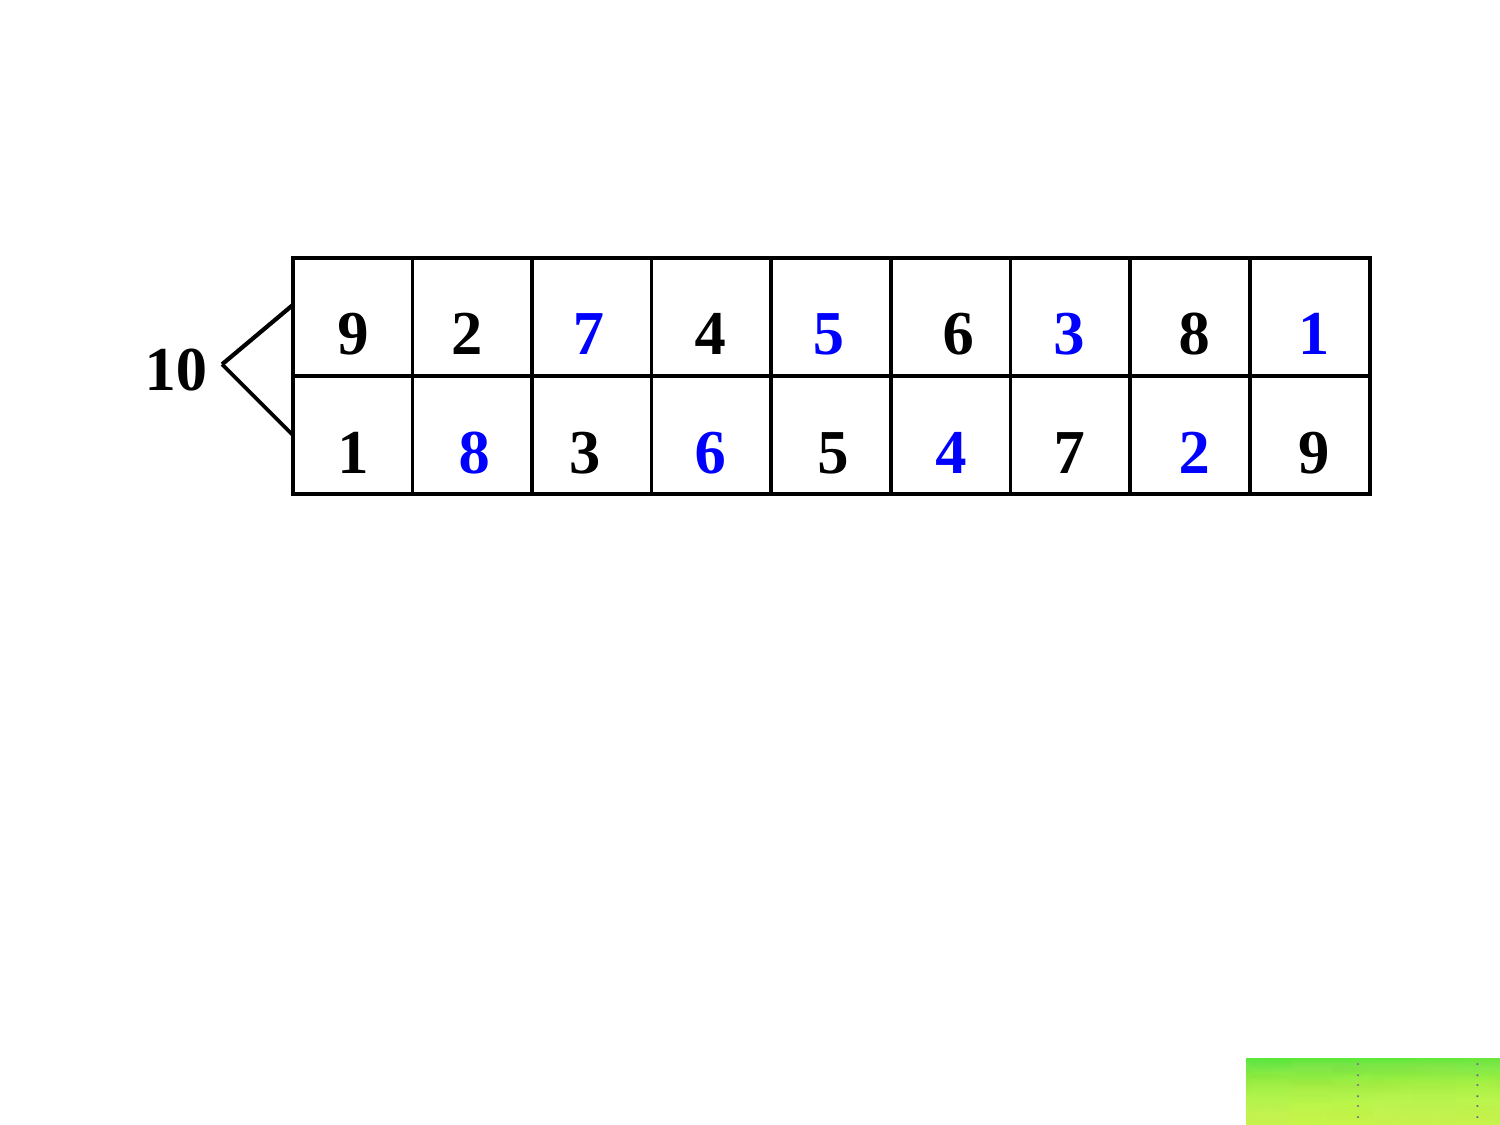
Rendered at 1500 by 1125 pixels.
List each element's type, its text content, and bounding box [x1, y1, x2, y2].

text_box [222, 364, 293, 436]
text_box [222, 304, 293, 364]
text_box 10 [129, 298, 223, 411]
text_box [292, 257, 1249, 494]
picture [1246, 1058, 1500, 1125]
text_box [1249, 257, 1371, 494]
